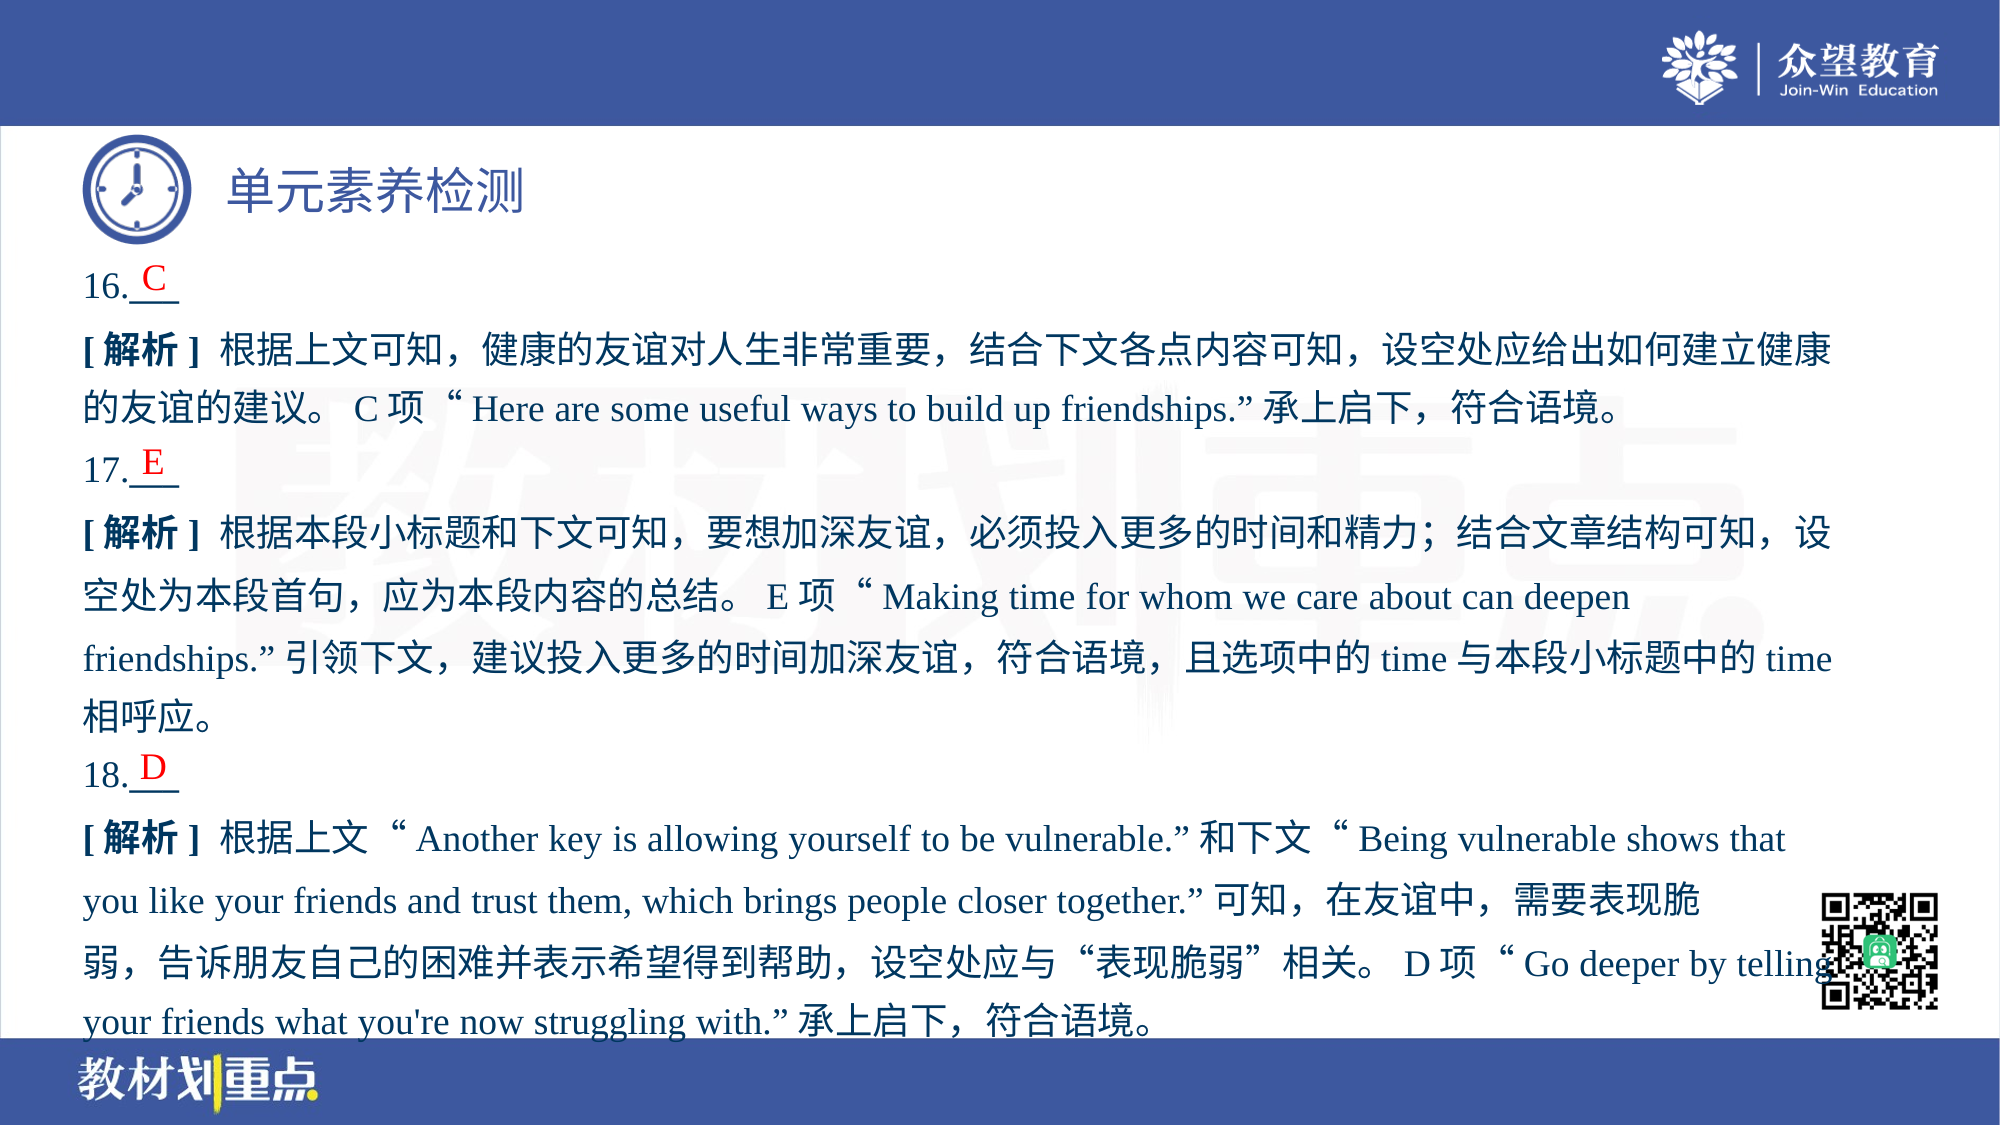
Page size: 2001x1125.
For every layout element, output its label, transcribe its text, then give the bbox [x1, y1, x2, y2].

text_box C [128, 239, 181, 293]
text_box 17.___ [82, 432, 1817, 485]
text_box D [126, 728, 181, 782]
text_box 16.___ [82, 247, 1817, 301]
text_box [解析] 根据上文可知，健康的友谊对人生非常重要，结合下文各点内容可知，设空处应给出如何建立健康 的友谊的建议。C项“Here are some useful ways to build up friendships.”承上启下，符合语境。 [82, 308, 1817, 424]
text_box [解析] 根据本段小标题和下文可知，要想加深友谊，必须投入更多的时间和精力；结合文章结构可知，设 空处为本段首句，应为本段内容的总结。E项“Making time for whom we care about can deepen friendships.”引领下文，建议投入更多的时间加深友谊，符合语境，且选项中的time与本段小标题中的time 相呼应。 [82, 491, 1817, 733]
text_box E [128, 423, 179, 478]
text_box [解析] 根据上文“Another key is allowing yourself to be vulnerable.”和下文“Being vulnerable shows that you like your friends and trust them, which brings people closer together.”可知，在友谊中，需要表现脆 弱，告诉朋友自己的困难并表示希望得到帮助，设空处应与“表现脆弱”相关。D项“Go deeper by telling your friends what you're now struggling with.”承上启下，符合语境。 [82, 796, 1817, 1037]
text_box 18.___ [82, 736, 1817, 790]
picture [0, 0, 2000, 1125]
